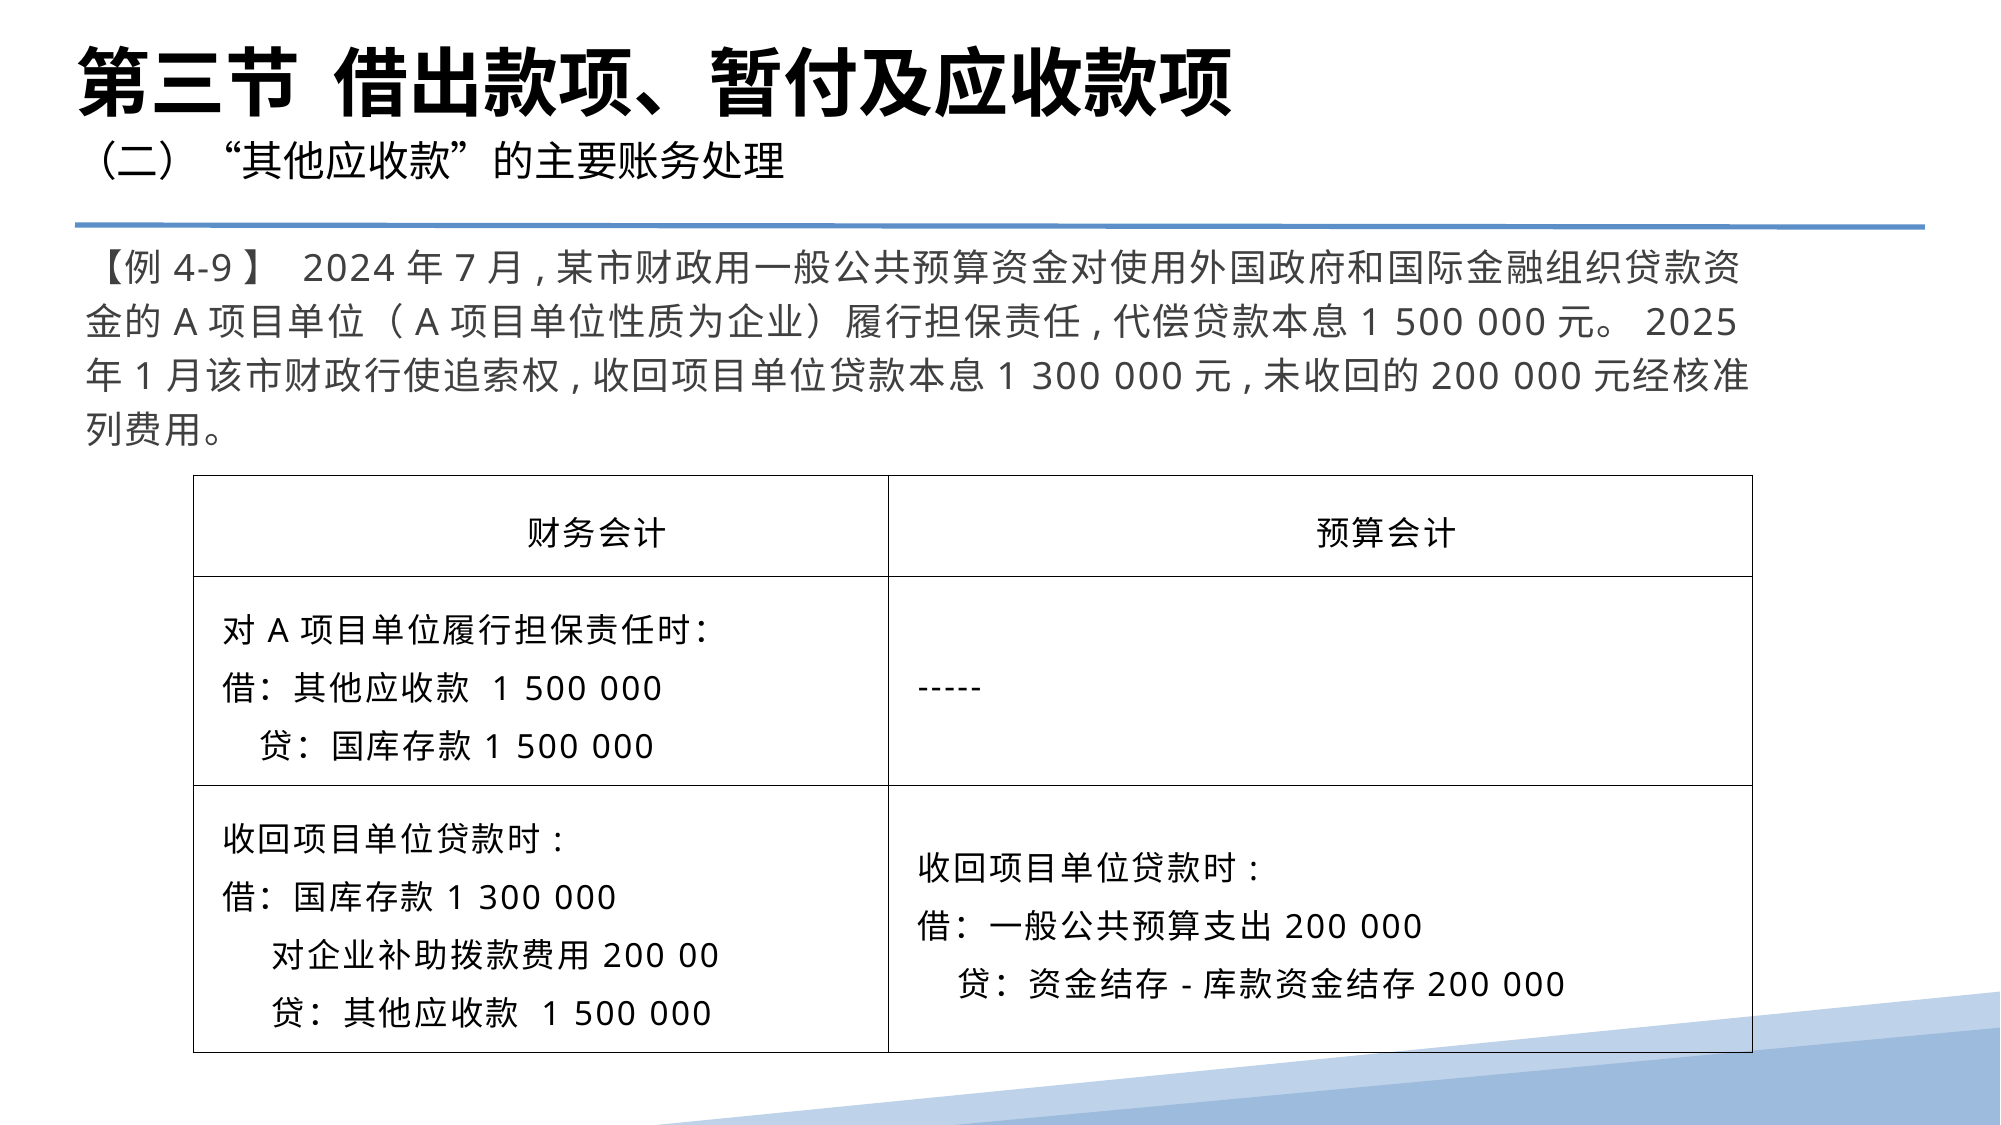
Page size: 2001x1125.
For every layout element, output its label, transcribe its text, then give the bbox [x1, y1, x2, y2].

text_box 【例4-9】 2024年7月,某市财政用一般公共预算资金对使用外国政府和国际金融组织贷款资金的A项目单位（A项目单位性质为企业）履行担保责任,代偿贷款本息1 500 000元。2025年1月该市财政行使追索权,收回项目单位贷款本息1 300 000元,未收回的200 000元经核准列费用。 [74, 228, 1784, 473]
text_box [656, 991, 2000, 1125]
table_cell 对A项目单位履行担保责任时： 借：其他应收款 1 500 000 贷：国库存款1 500 000 [194, 577, 888, 785]
table_cell 收回项目单位贷款时: 借：一般公共预算支出200 000 贷：资金结存-库款资金结存200 000 [889, 786, 1752, 991]
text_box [74, 224, 1925, 228]
table_cell 收回项目单位贷款时: 借：国库存款1 300 000 对企业补助拨款费用200 00 贷：其他应收款 1 500 000 [194, 786, 888, 1052]
table_cell ----- [889, 577, 1752, 785]
text_box 第三节 借出款项、暂付及应收款项 [75, 24, 1925, 124]
table_header 财务会计 [194, 476, 888, 576]
table_header 预算会计 [889, 476, 1752, 576]
text_box 【例4-9】 2024年7月,某市财政用一般公共预算资金对使用外国政府和国际金融组织贷款资金的A项目单位（A项目单位性质为企业）履行担保责任,代偿贷款本息1 500 000元。2025年1月该市财政行使追索权,收回项目单位贷款本息1 300 000元,未收回的200 000元经核准列费用。 [74, 213, 1784, 224]
text_box （二）“其他应收款”的主要账务处理 [75, 124, 1925, 200]
